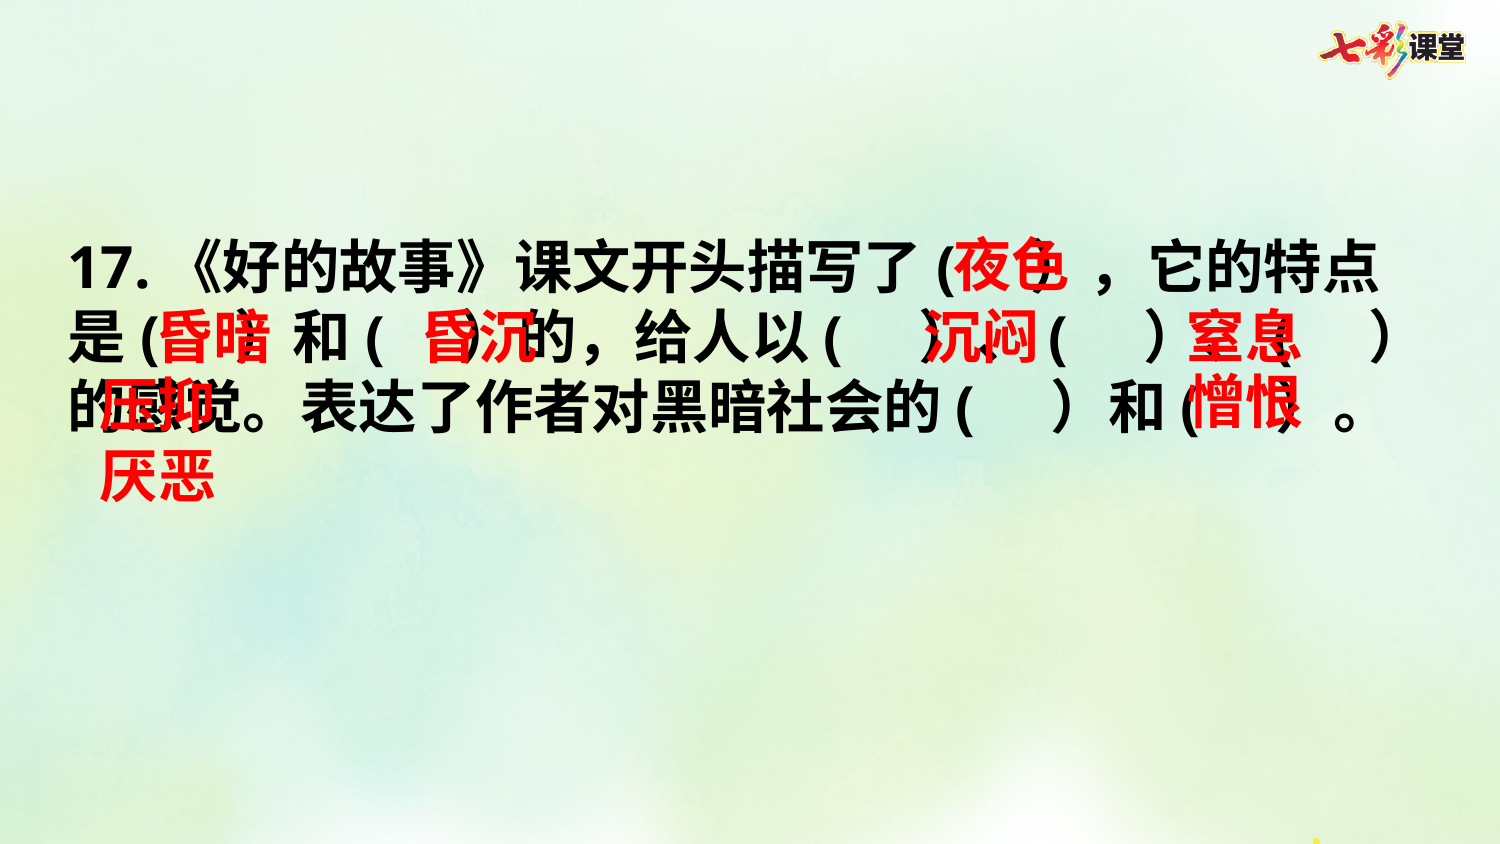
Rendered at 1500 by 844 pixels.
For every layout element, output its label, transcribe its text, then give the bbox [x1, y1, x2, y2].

text_box 昏暗 [140, 292, 304, 378]
text_box 昏沉 [405, 292, 568, 378]
text_box 沉闷 [908, 292, 1056, 378]
text_box 窒息 [1172, 292, 1359, 378]
text_box 憎恨 [1172, 357, 1319, 443]
text_box 17.《好的故事》课文开头描写了( ），它的特点是( ）和( ）的，给人以( ）、( ）、( ）的感觉。表达了作者对黑暗社会的( ）和( ）。 [53, 222, 1452, 448]
text_box 厌恶 [85, 431, 236, 517]
picture [0, 0, 1500, 844]
text_box 夜色 [938, 221, 1105, 306]
text_box 压抑 [84, 360, 231, 446]
